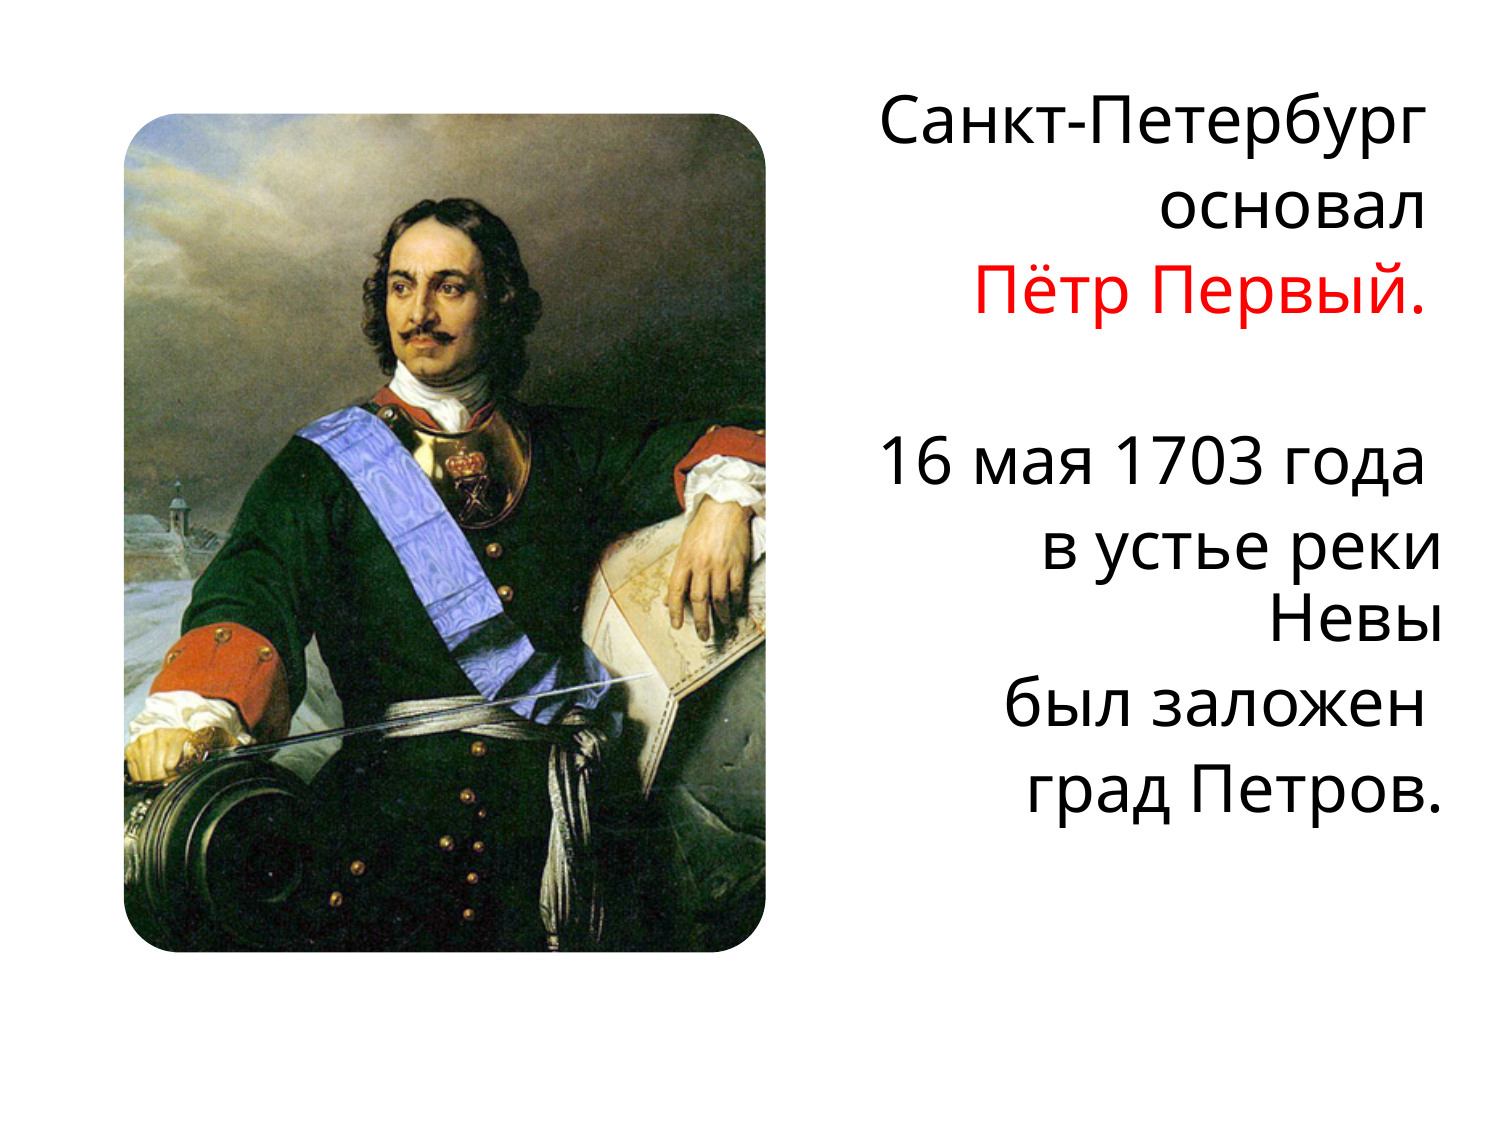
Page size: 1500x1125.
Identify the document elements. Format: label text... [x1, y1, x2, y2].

picture [123, 113, 766, 953]
list Санкт-Петербург основал Пётр Первый. 16 мая 1703 года в устье реки Невы был заложен град Петров. [856, 78, 1461, 1059]
